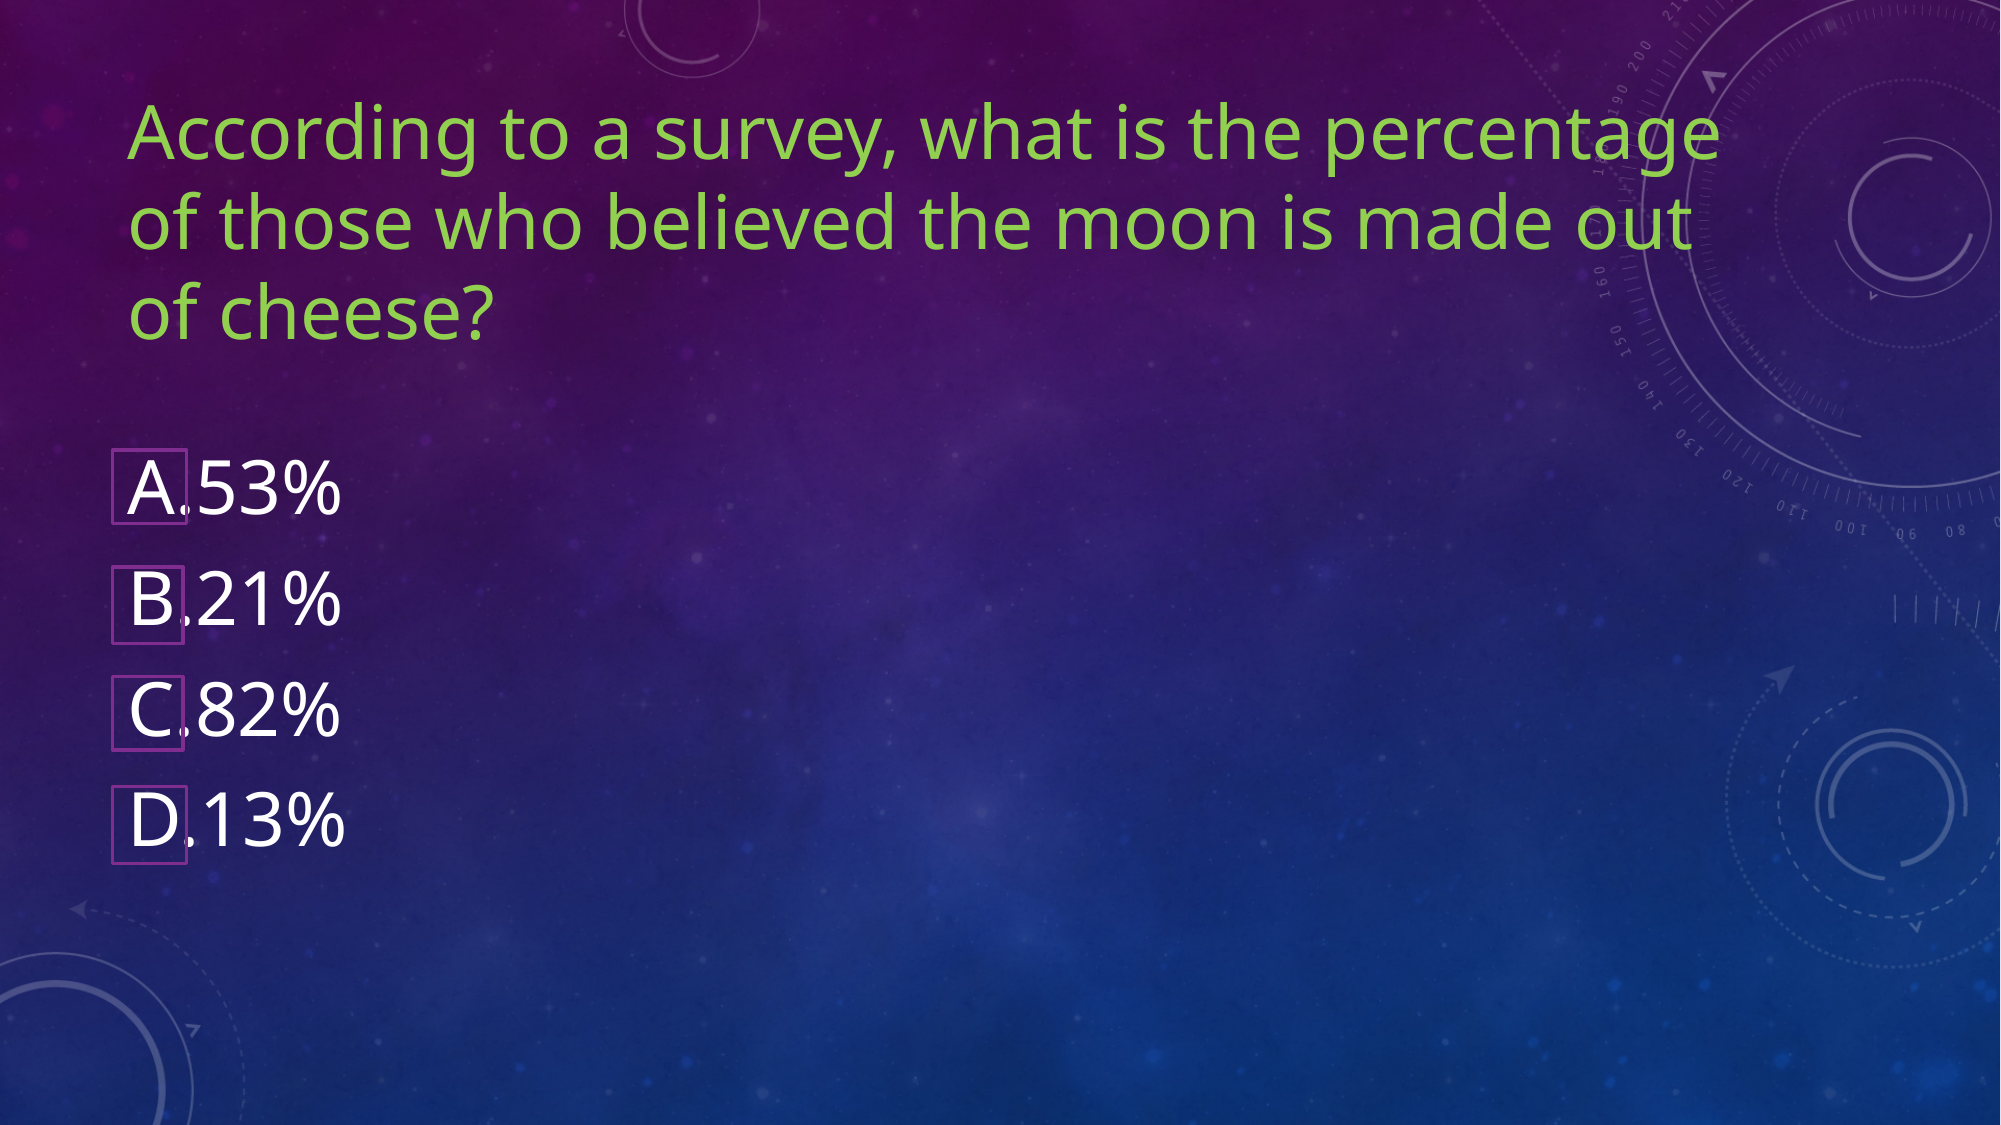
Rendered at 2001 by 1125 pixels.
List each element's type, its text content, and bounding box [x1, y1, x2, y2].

text_box [111, 565, 185, 645]
list 53% 21% 82% 13% [112, 351, 1775, 950]
text_box [111, 675, 185, 752]
text_box [111, 448, 188, 525]
title According to a survey, what is the percentage of those who believed the moon is made out of cheese? [112, 99, 1775, 339]
picture [0, 0, 2001, 1125]
text_box [111, 785, 188, 865]
